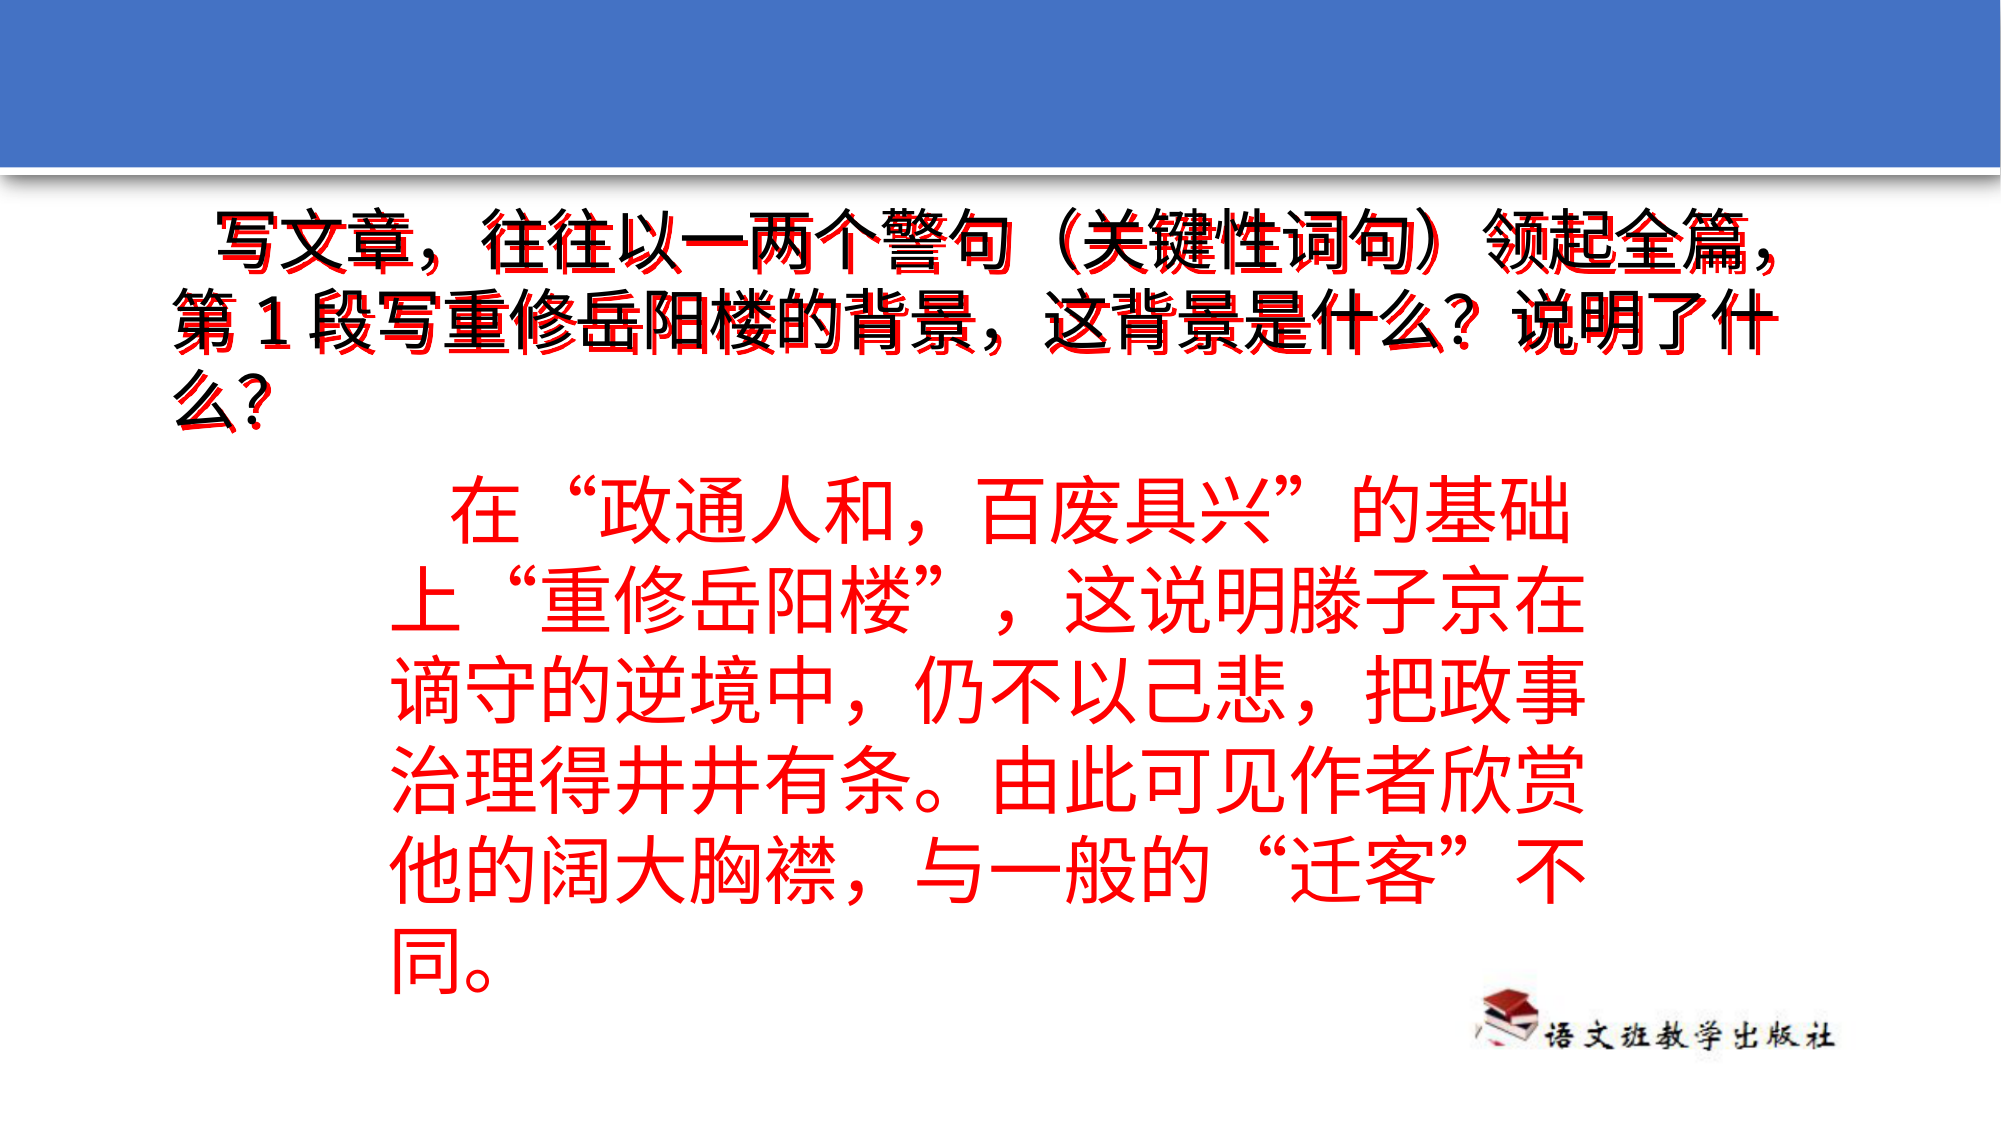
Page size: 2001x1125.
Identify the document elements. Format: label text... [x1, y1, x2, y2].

picture [0, 0, 2001, 1125]
text_box 写文章，往往以一两个警句（关键性词句）领起全篇，第1段写重修岳阳楼的背景，这背景是什么？说明了什么？ [154, 190, 1846, 446]
text_box 在“政通人和，百废具兴”的基础上“重修岳阳楼”，这说明滕子京在谪守的逆境中，仍不以己悲，把政事治理得井井有条。由此可见作者欣赏他的阔大胸襟，与一般的“迁客”不同。 [373, 456, 1662, 1011]
